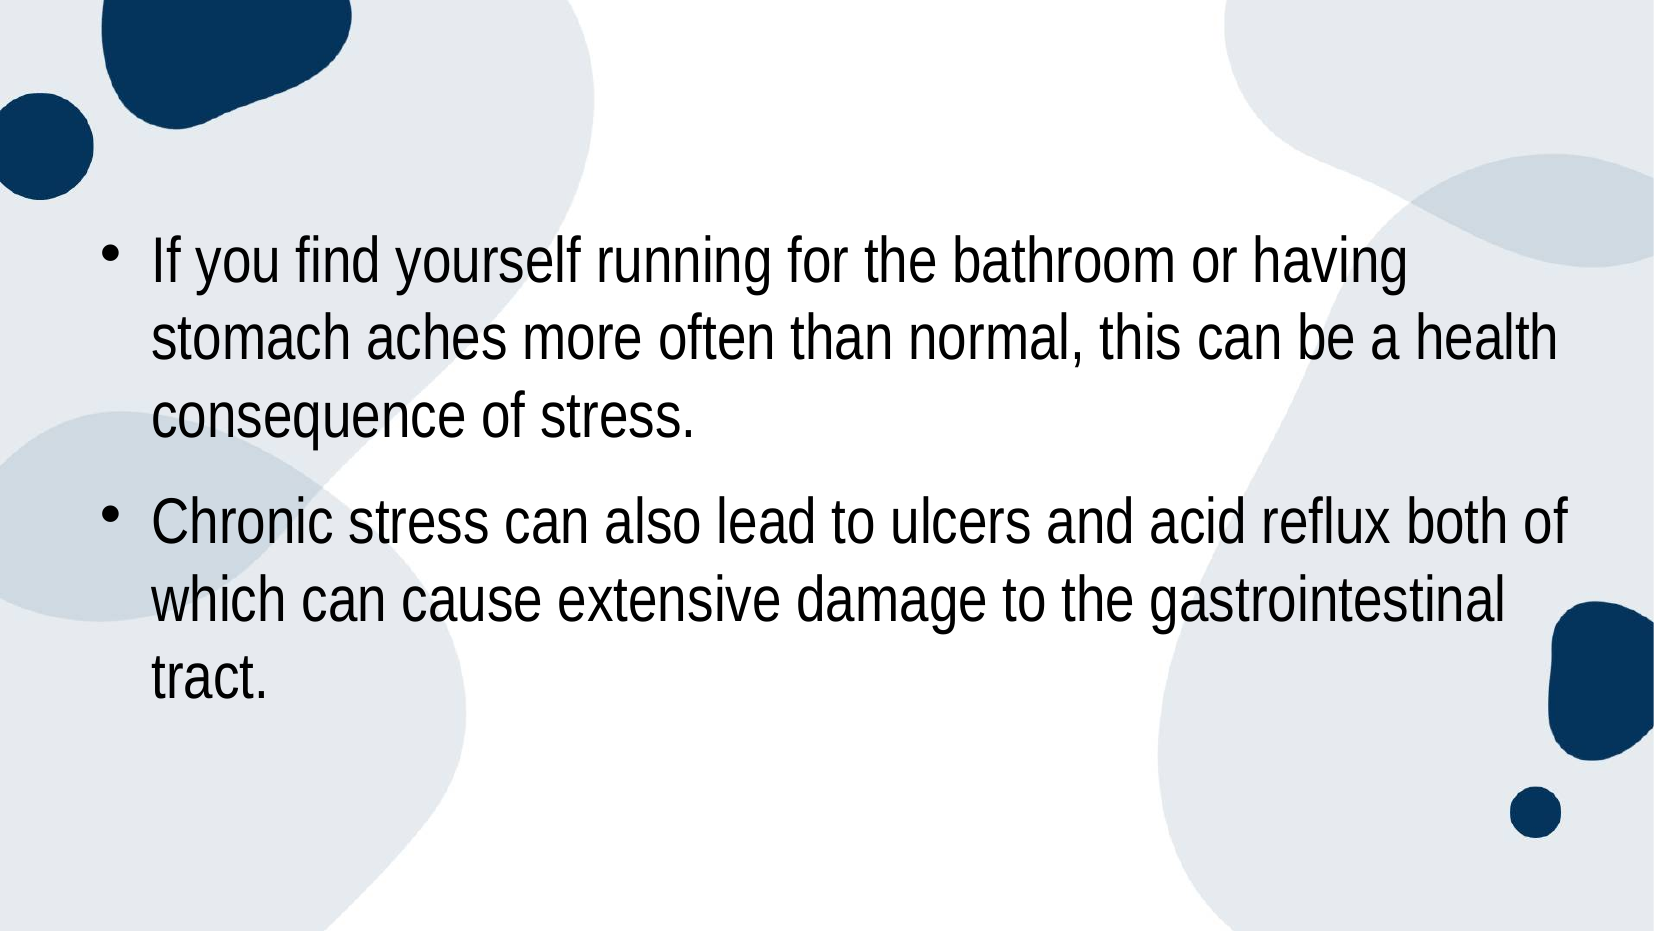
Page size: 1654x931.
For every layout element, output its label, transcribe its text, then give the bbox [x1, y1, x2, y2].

text_box [82, 37, 1571, 193]
text_box If you find yourself running for the bathroom or having stomach aches more often than normal, this can be a health consequence of stress. Chronic stress can also lead to ulcers and acid reflux both of which can cause extensive damage to the gastrointestinal tract. [82, 217, 1571, 713]
picture [0, 0, 1654, 931]
